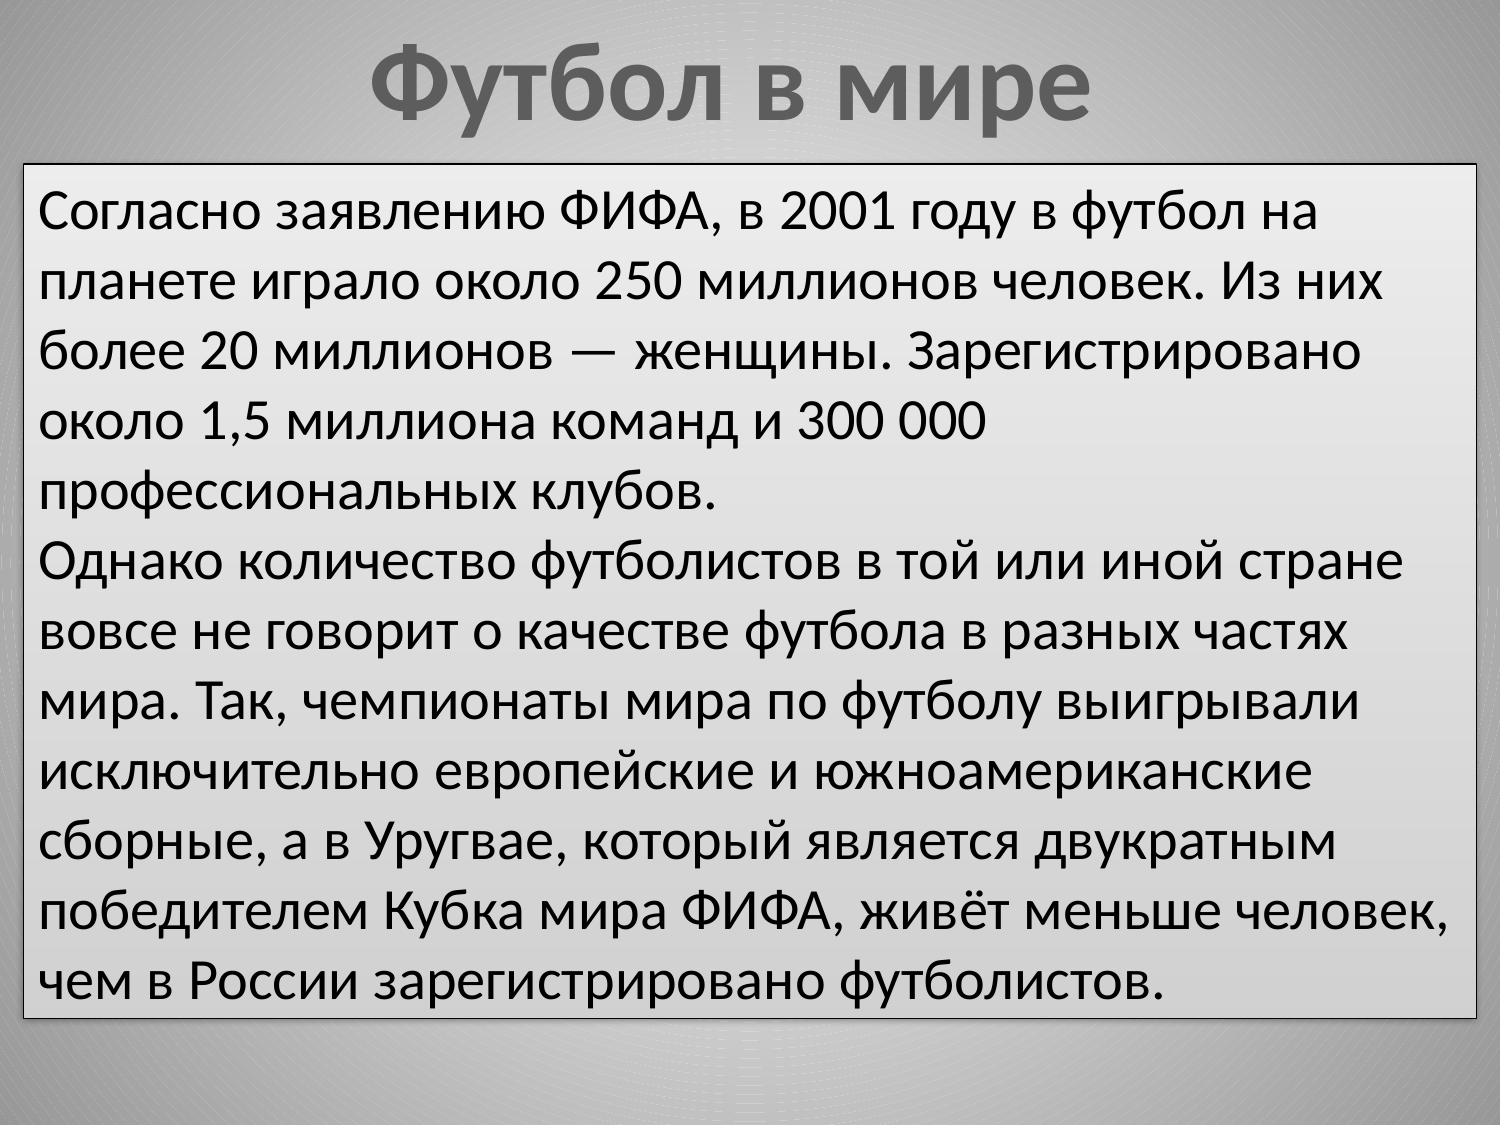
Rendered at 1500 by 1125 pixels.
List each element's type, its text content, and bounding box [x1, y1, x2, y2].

text_box Согласно заявлению ФИФА, в 2001 году в футбол на планете играло около 250 миллионов человек. Из них более 20 миллионов — женщины. Зарегистрировано около 1,5 миллиона команд и 300 000 профессиональных клубов. Однако количество футболистов в той или иной стране вовсе не говорит о качестве футбола в разных частях мира. Так, чемпионаты мира по футболу выигрывали исключительно европейские и южноамериканские сборные, а в Уругвае, который является двукратным победителем Кубка мира ФИФА, живёт меньше человек, чем в России зарегистрировано футболистов. [23, 163, 1477, 1019]
text_box Футбол в мире [353, 0, 1110, 150]
